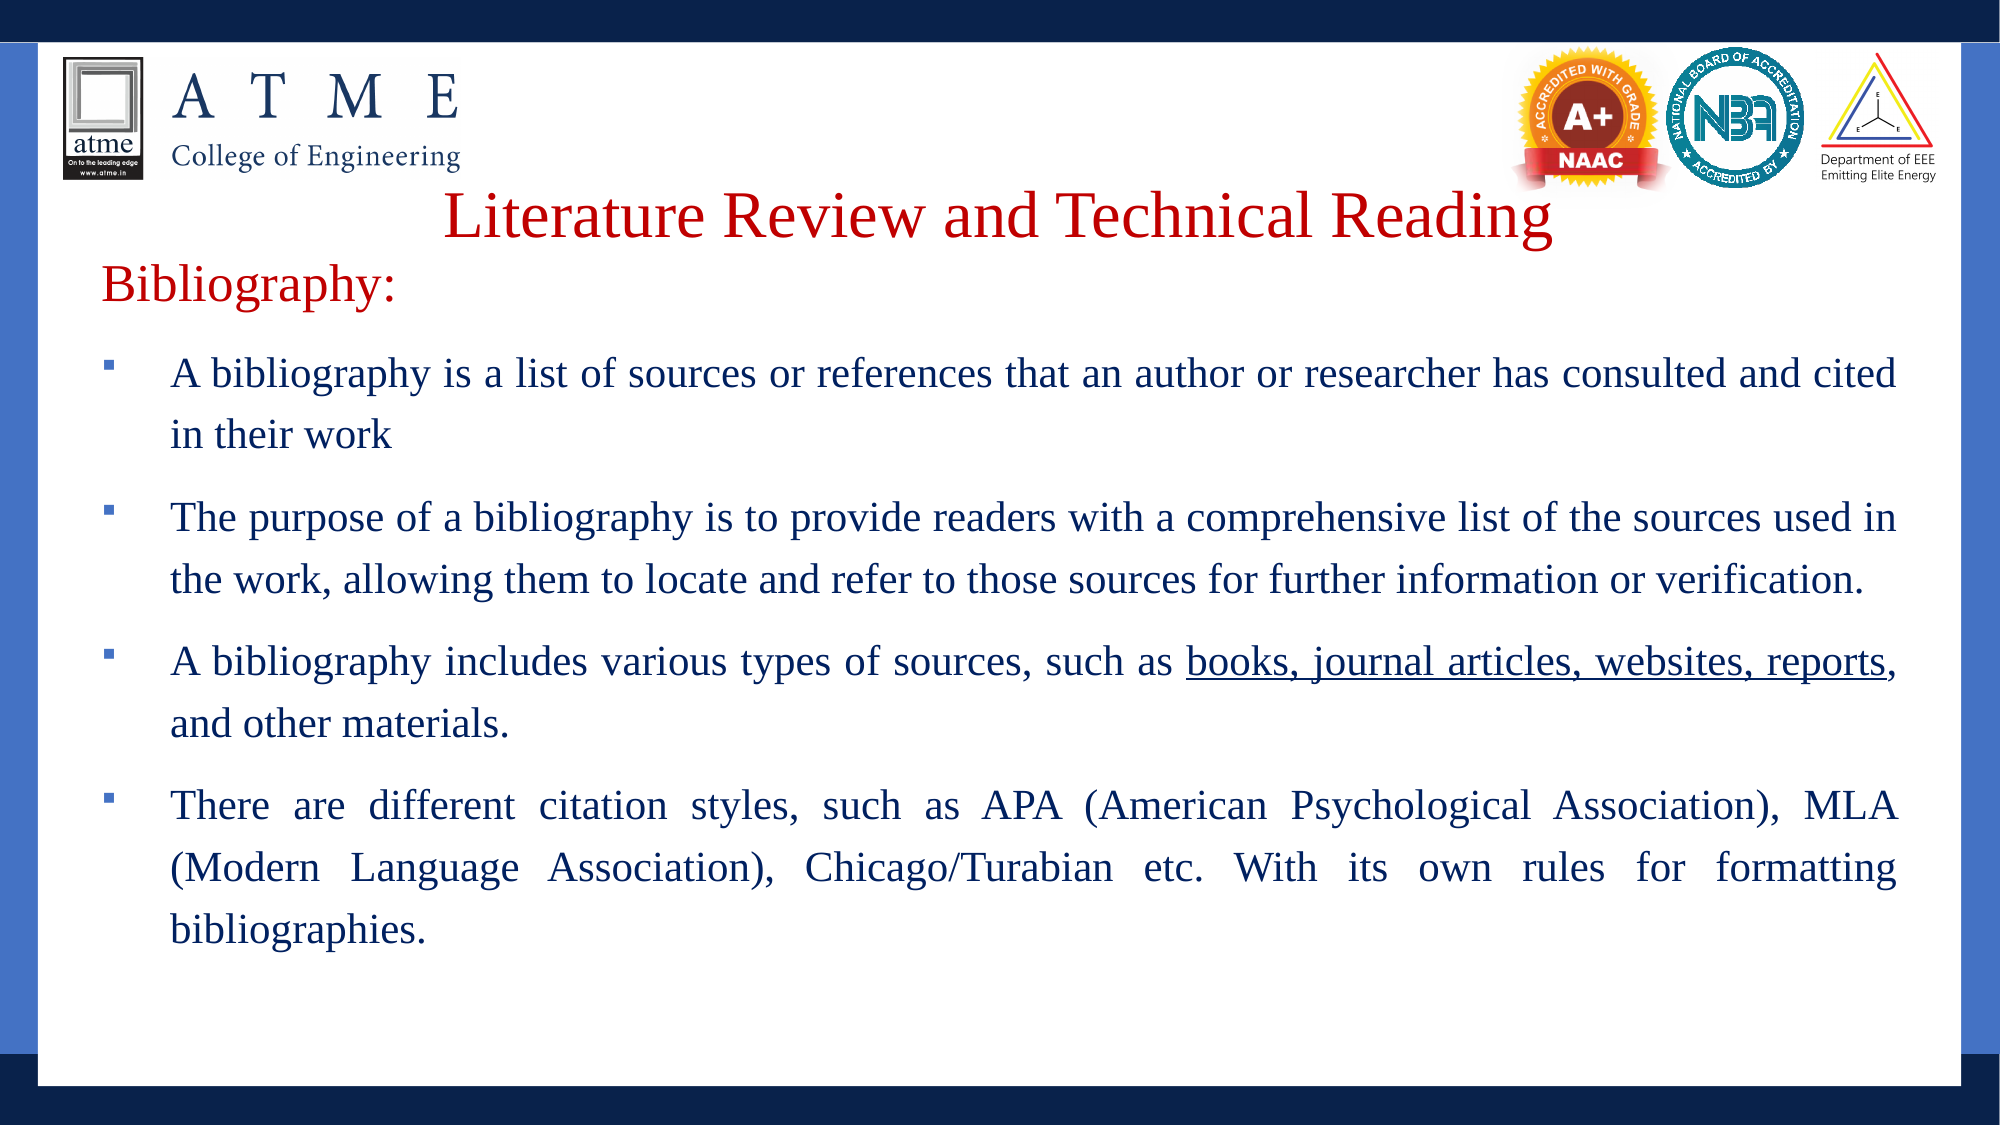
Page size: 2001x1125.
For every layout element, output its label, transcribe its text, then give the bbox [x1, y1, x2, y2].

picture [1531, 60, 1651, 68]
picture [0, 1054, 2000, 1125]
picture [1749, 47, 1804, 68]
title Literature Review and Technical Reading [189, 68, 1810, 248]
picture [1815, 49, 1939, 184]
list Bibliography: A bibliography is a list of sources or references that an author or researcher has consulted and cited in their work The purpose of a bibliography is to provide readers with a comprehensive list of the sources used in the work, allowing them to locate and refer to those sources for further information or verification. A bibliography includes various types of sources, such as books, journal articles, websites, reports, and other materials. There are different citation styles, such as APA (American Psychological Association), MLA (Modern Language Association), Chicago/Turabian etc. With its own rules for formatting bibliographies. [86, 248, 1913, 1030]
picture [1666, 47, 1724, 68]
picture [63, 57, 461, 180]
picture [0, 0, 2000, 43]
